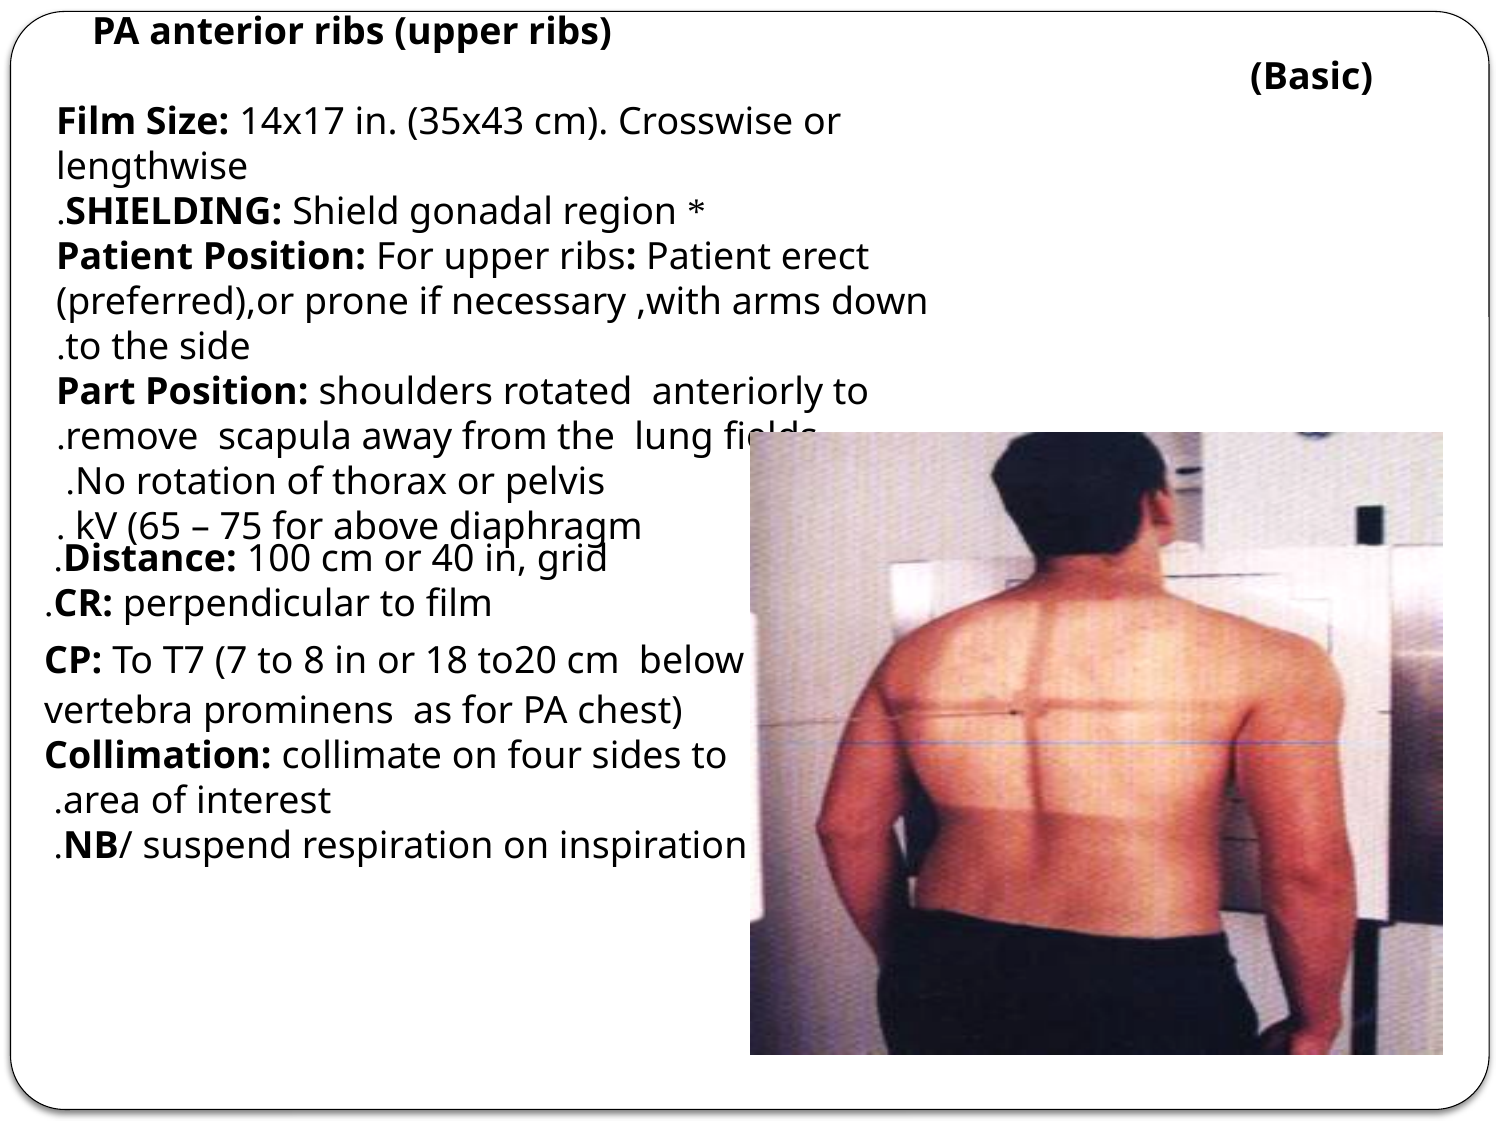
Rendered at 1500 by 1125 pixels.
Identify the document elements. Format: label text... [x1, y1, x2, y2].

text_box Film Size: 14x17 in. (35x43 cm). Crosswise or lengthwise * SHIELDING: Shield gonadal region. Patient Position: For upper ribs: Patient erect (preferred),or prone if necessary ,with arms down to the side. Part Position: shoulders rotated anteriorly to remove scapula away from the lung fields. No rotation of thorax or pelvis. kV (65 – 75 for above diaphragm . [41, 89, 963, 527]
picture [749, 432, 1443, 1055]
text_box PA anterior ribs (upper ribs) (Basic) [0, 0, 1388, 105]
text_box Distance: 100 cm or 40 in, grid. CR: perpendicular to film. CP: To T7 (7 to 8 in or 18 to20 cm below vertebra prominens as for PA chest) Collimation: collimate on four sides to area of interest. NB/ suspend respiration on inspiration. [29, 527, 743, 874]
